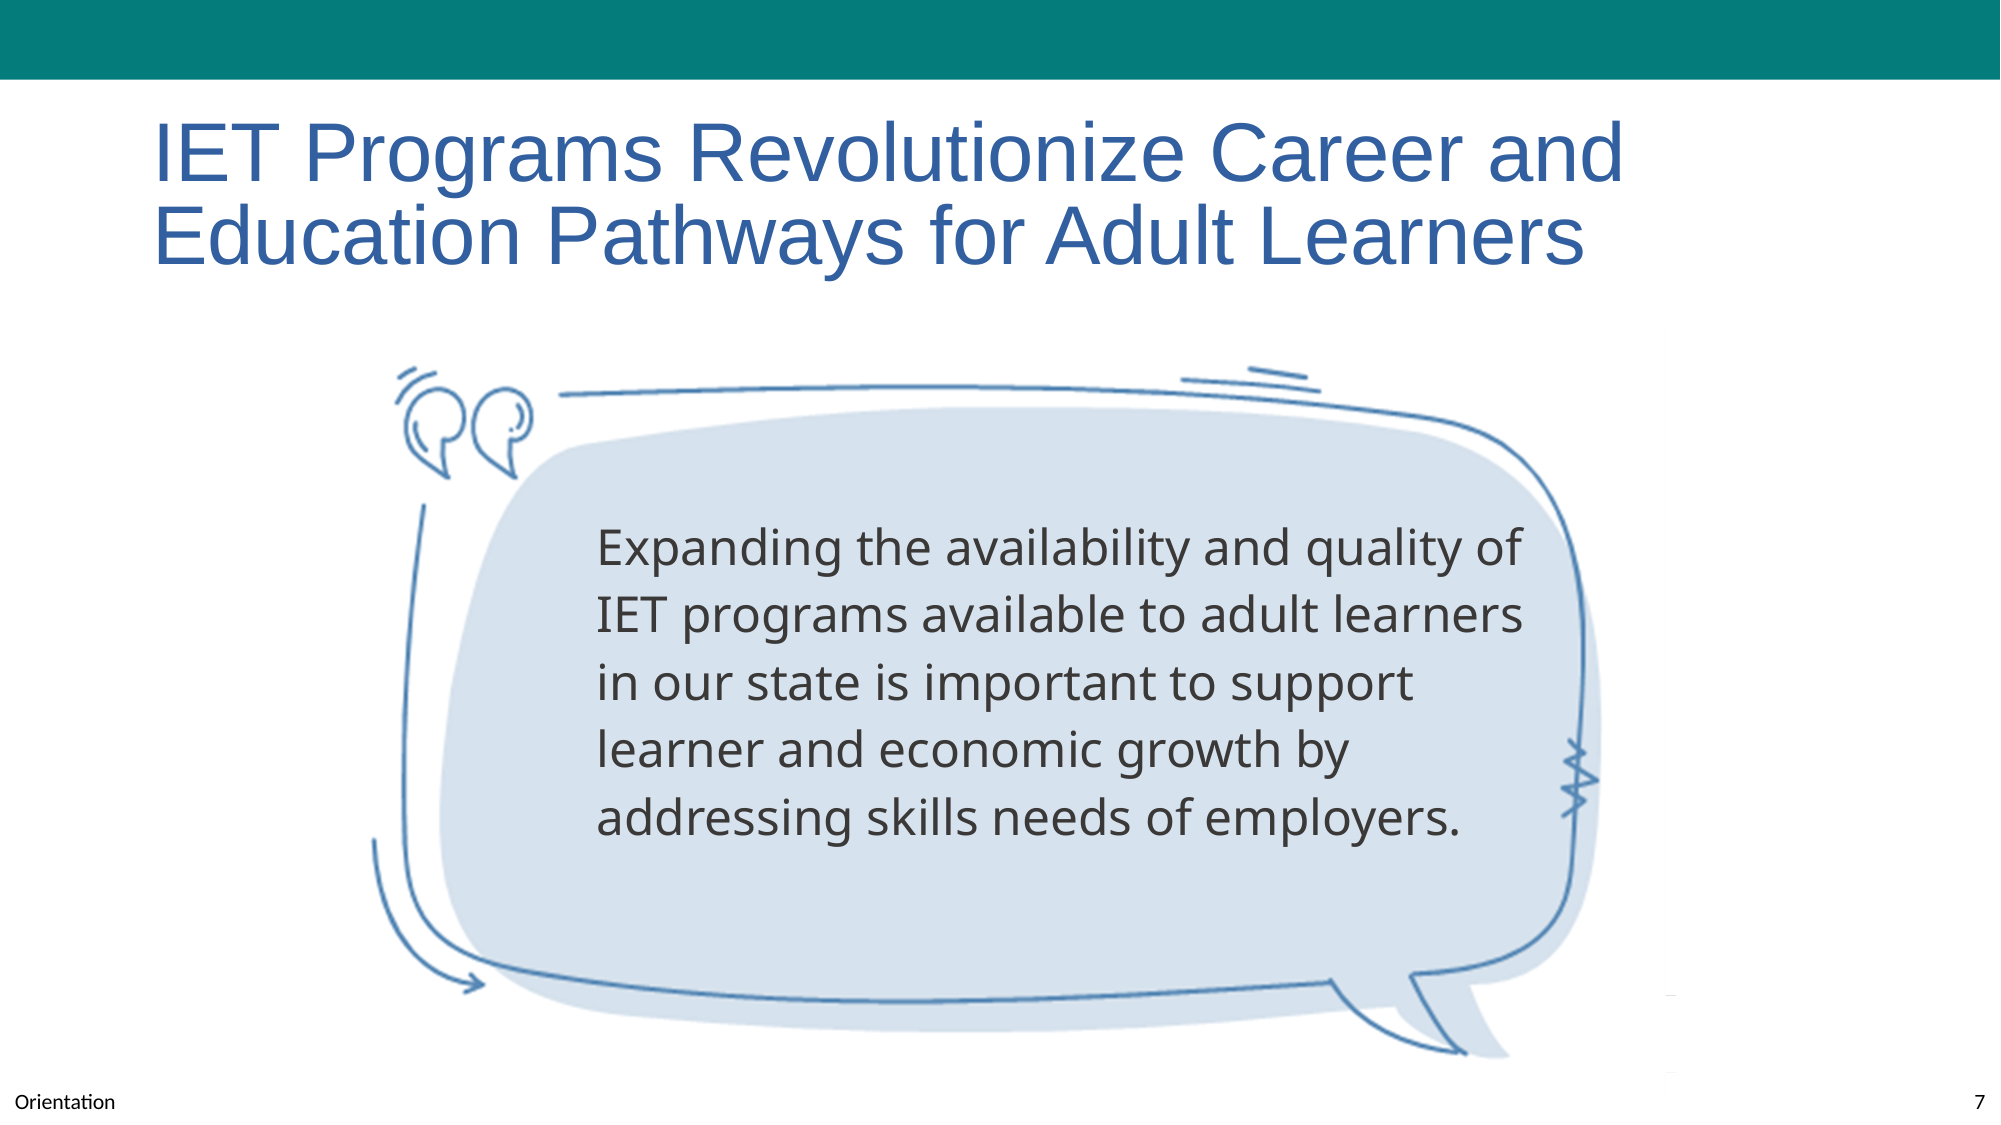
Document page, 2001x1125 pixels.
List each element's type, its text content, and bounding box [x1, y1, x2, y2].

title IET Programs Revolutionize Career and Education Pathways for Adult Learners [137, 0, 1863, 290]
slide_number 7 [1550, 1074, 2000, 1122]
picture [323, 332, 1676, 1099]
footer Orientation [0, 1074, 675, 1122]
